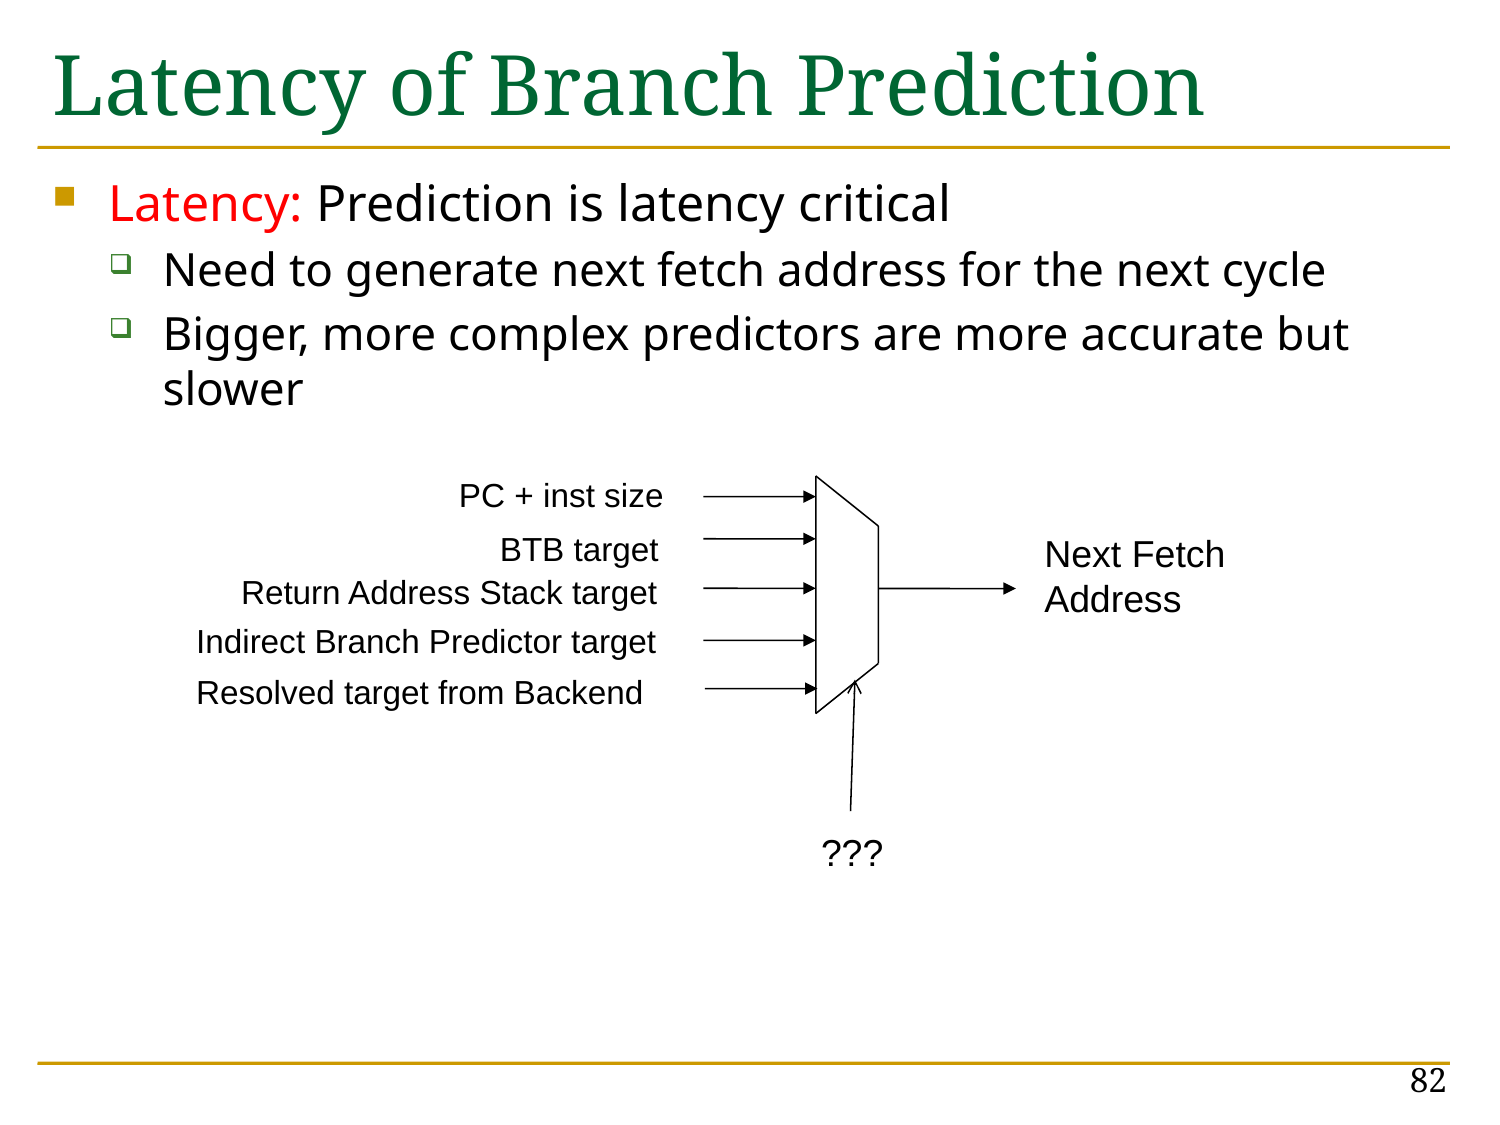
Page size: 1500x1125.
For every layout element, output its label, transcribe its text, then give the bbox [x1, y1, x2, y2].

text_box BTB target [484, 520, 674, 575]
text_box [703, 582, 816, 595]
text_box [703, 490, 816, 503]
text_box [703, 532, 816, 546]
text_box Return Address Stack target [226, 563, 673, 619]
text_box Resolved target from Backend [181, 663, 659, 719]
text_box [878, 582, 1016, 595]
title Latency of Branch Prediction [37, 24, 1450, 163]
text_box PC + inst size [444, 466, 679, 521]
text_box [786, 742, 919, 748]
text_box Next Fetch Address [1029, 523, 1241, 628]
text_box Indirect Branch Predictor target [181, 612, 672, 668]
text_box ??? [806, 821, 899, 882]
slide_number 82 [1111, 1036, 1462, 1112]
list Latency: Prediction is latency critical Need to generate next fetch address for the next cycle Bigger, more complex predictors are more accurate but slower [37, 163, 1450, 1016]
text_box [703, 634, 816, 647]
text_box [704, 682, 818, 695]
